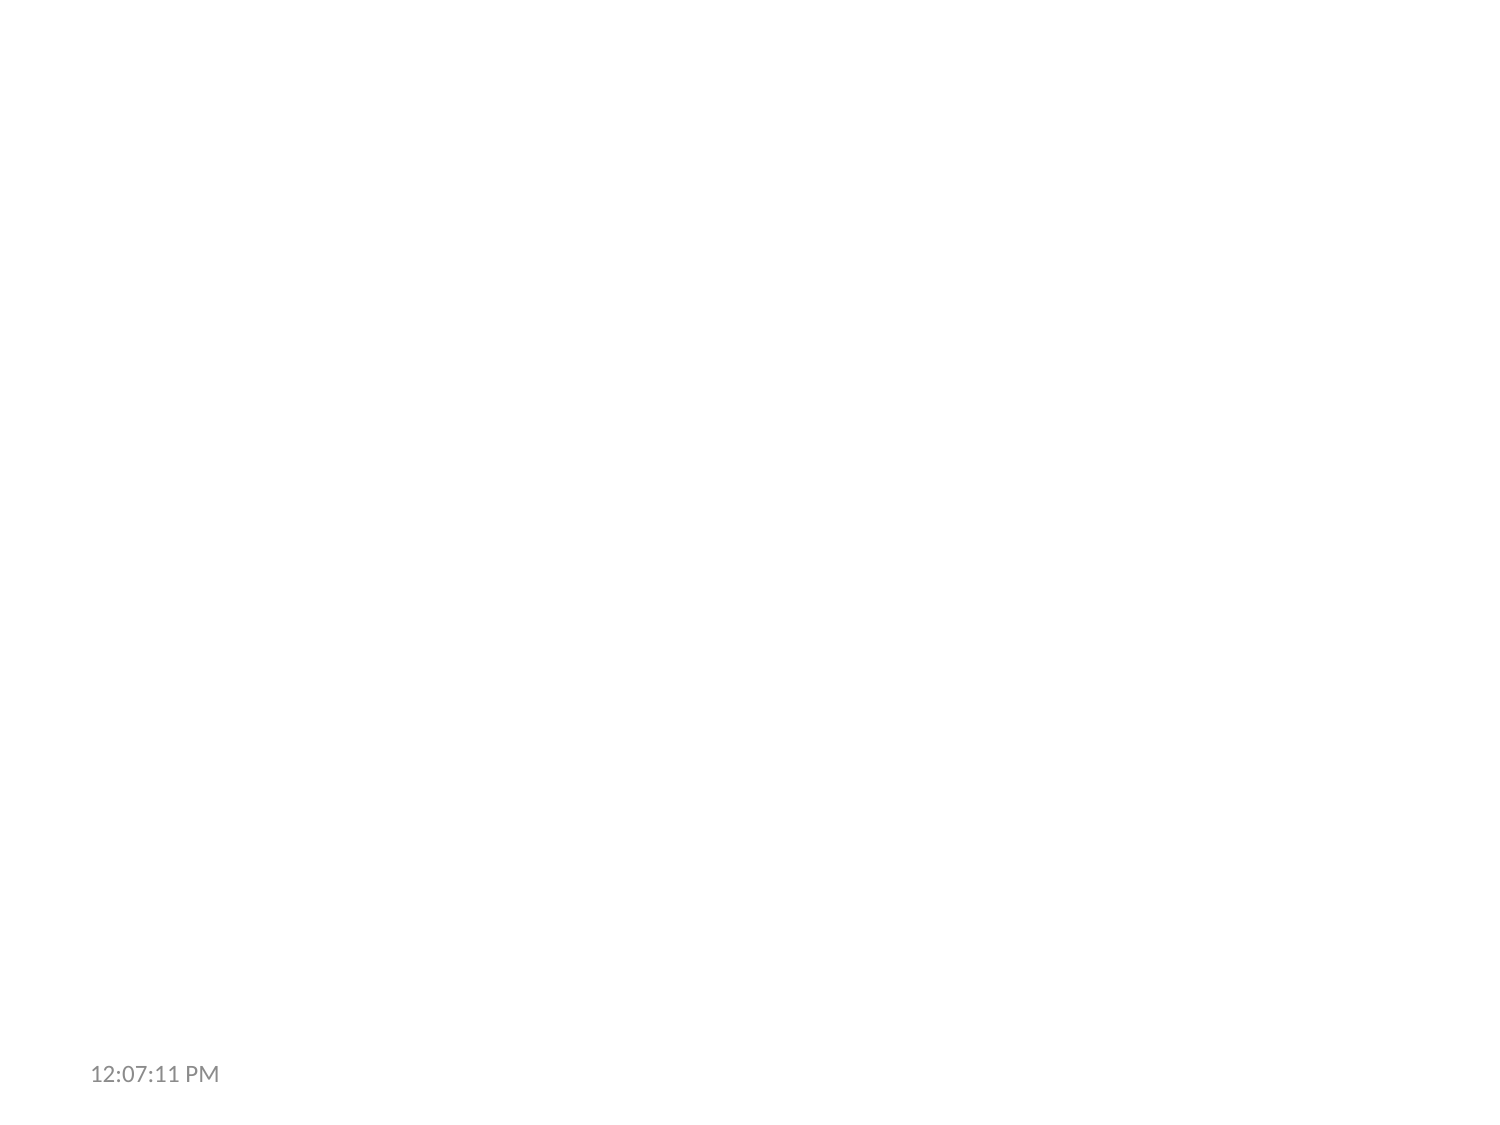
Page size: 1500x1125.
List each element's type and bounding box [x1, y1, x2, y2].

slide_number [75, 1042, 425, 1103]
